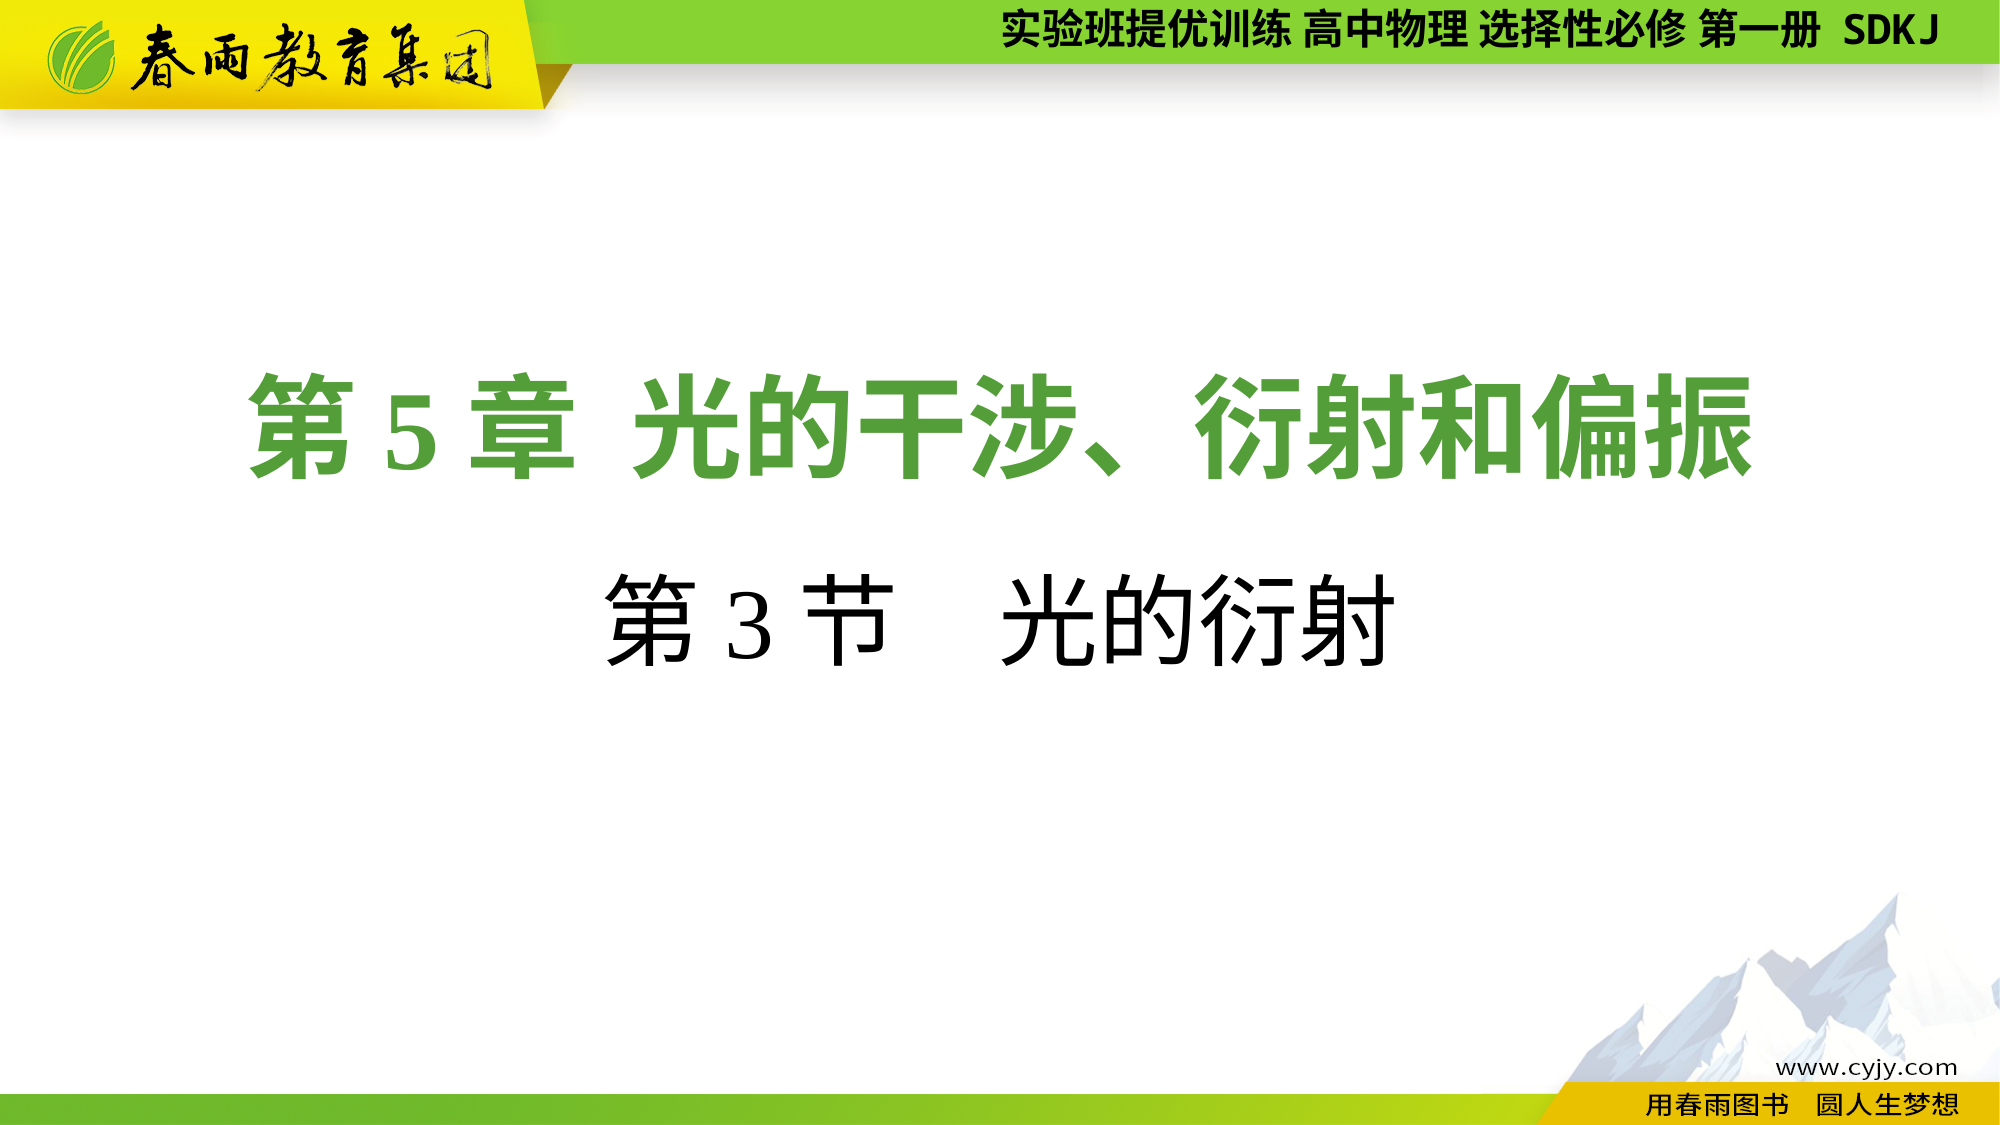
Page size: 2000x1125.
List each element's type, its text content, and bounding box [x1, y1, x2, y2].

picture [0, 0, 2000, 282]
text_box 第5章 光的干涉、衍射和偏振 [0, 282, 2000, 491]
picture [0, 687, 2000, 1125]
text_box 第3节 光的衍射 [0, 491, 2000, 687]
